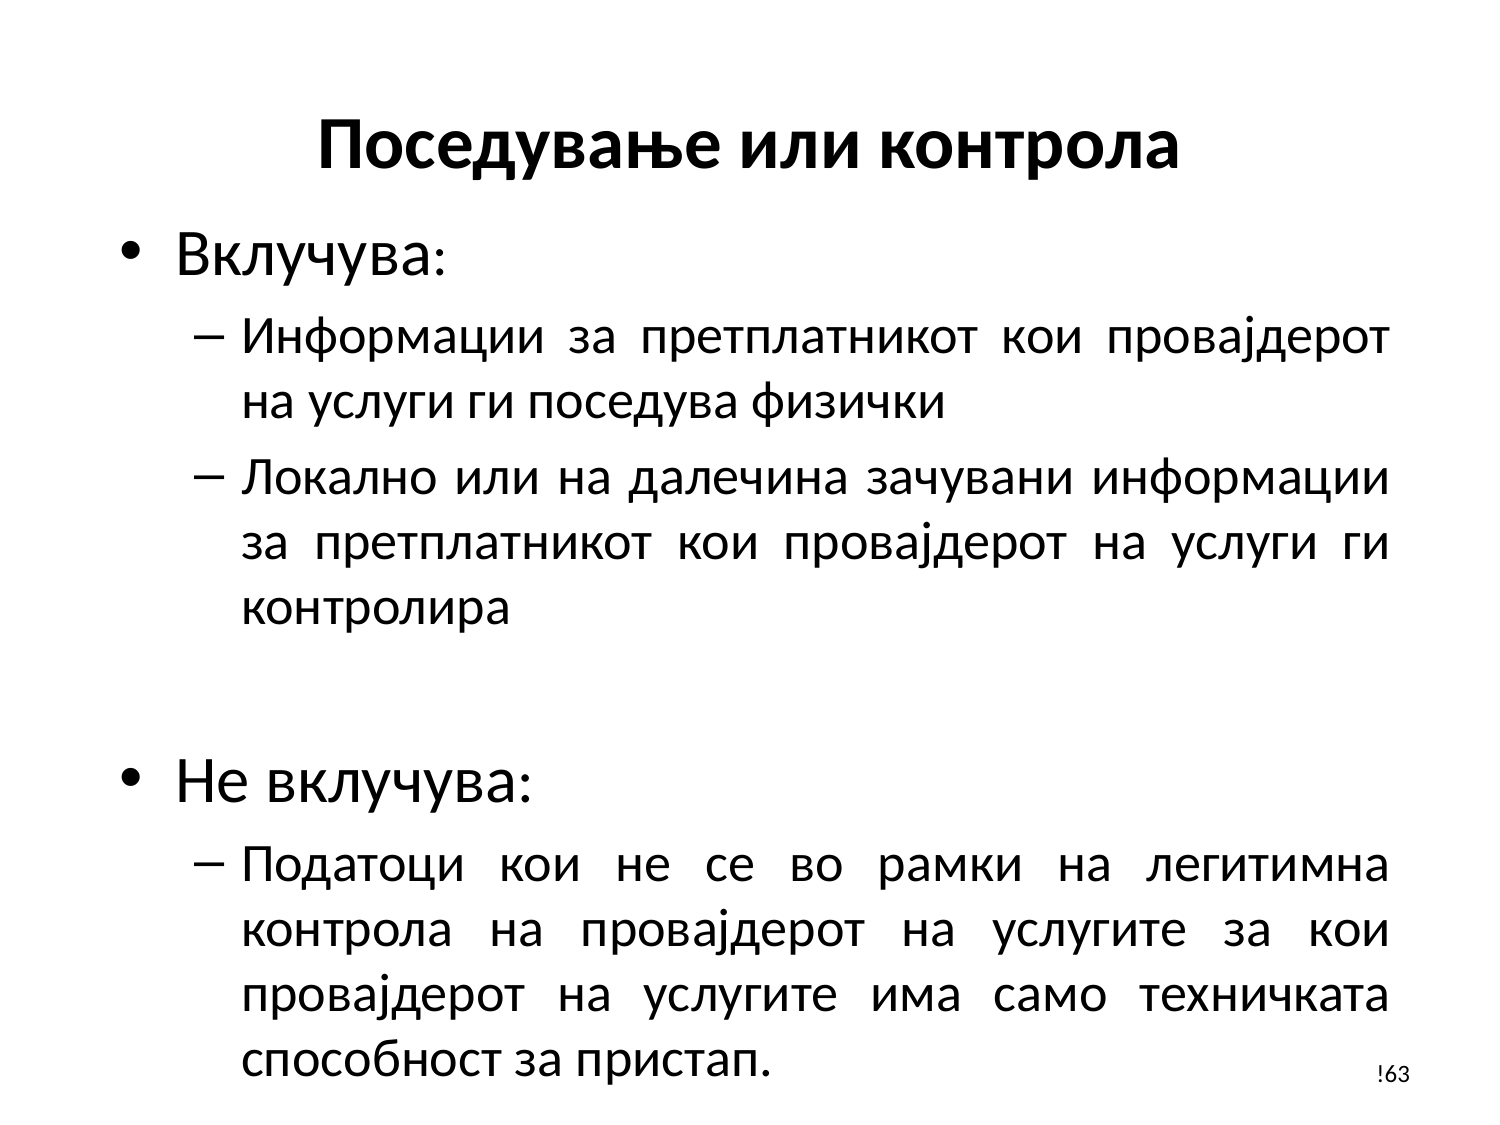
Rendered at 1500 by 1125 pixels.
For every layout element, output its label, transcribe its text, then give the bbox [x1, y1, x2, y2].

list Вклучува: Информации за претплатникот кои провајдерот на услуги ги поседува физички Локално или на далечина зачувани информации за претплатникот кои провајдерот на услуги ги контролира Не вклучува: Податоци кои не се во рамки на легитимна контрола на провајдерот на услугите за кои провајдерот на услугите има само техничката способност за пристап. [103, 201, 1408, 1012]
title Поседување или контрола [74, 44, 1426, 233]
slide_number !63 [1074, 1042, 1425, 1103]
